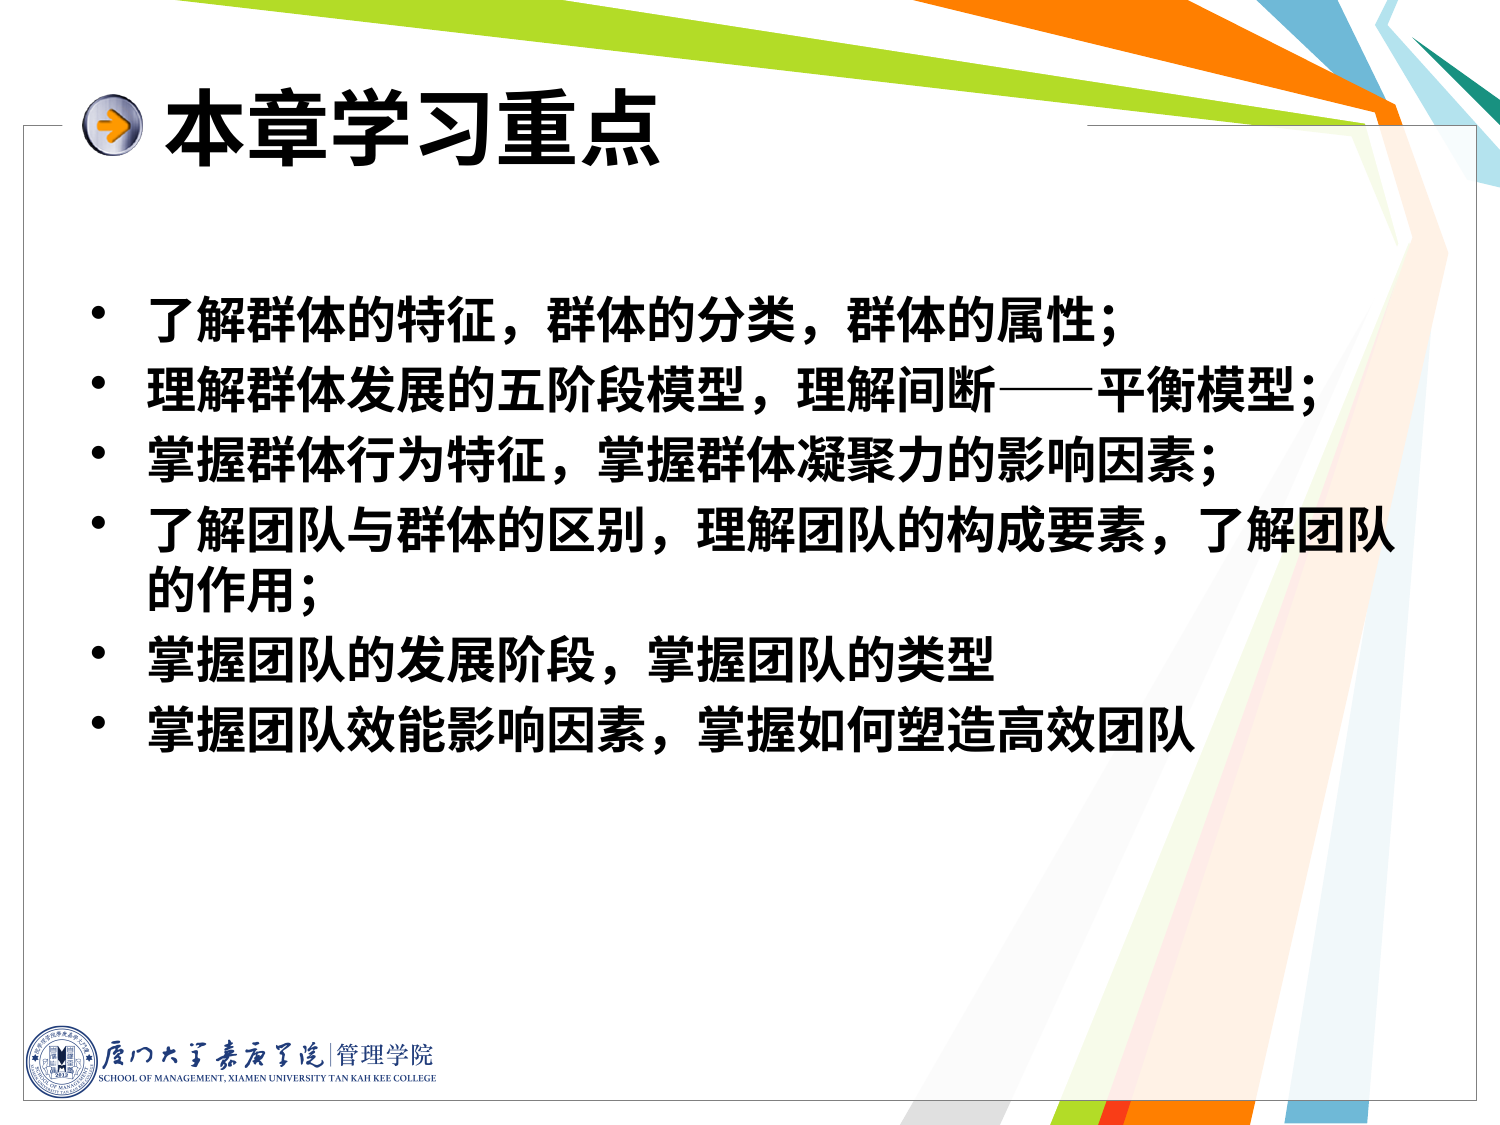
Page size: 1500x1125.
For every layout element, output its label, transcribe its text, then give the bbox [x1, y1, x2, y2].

title 本章学习重点 [148, 32, 1182, 220]
picture [24, 1024, 438, 1100]
picture [82, 94, 143, 156]
list 了解群体的特征，群体的分类，群体的属性； 理解群体发展的五阶段模型，理解间断——平衡模型； 掌握群体行为特征，掌握群体凝聚力的影响因素； 了解团队与群体的区别，理解团队的构成要素，了解团队的作用； 掌握团队的发展阶段，掌握团队的类型 掌握团队效能影响因素，掌握如何塑造高效团队 [75, 281, 1425, 796]
